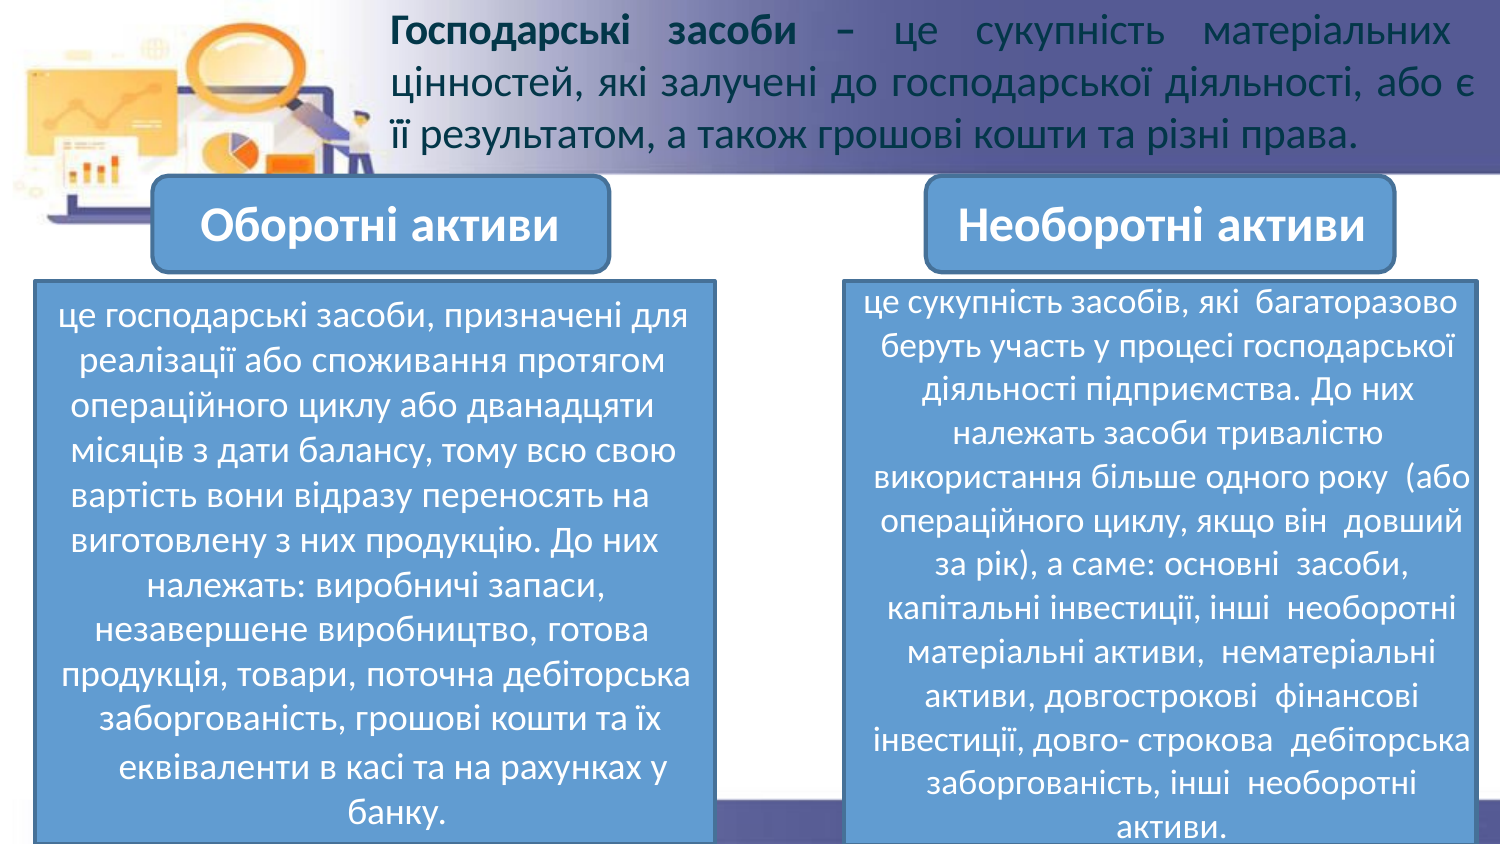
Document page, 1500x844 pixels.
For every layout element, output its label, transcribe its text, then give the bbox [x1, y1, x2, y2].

text_box [152, 175, 610, 273]
text_box [925, 175, 1395, 273]
text_box Оборотні активи Необоротні активи [198, 189, 1369, 252]
title Господарські засоби – це сукупність матеріальних цінностей, які залучені до господарської діяльності, або є її результатом, а також грошові кошти та різні права. [388, 0, 1489, 159]
text_box це господарські засоби, призначені для реалізації або споживання протягом операційного циклу або дванадцяти місяців з дати балансу, тому всю свою вартість вони відразу переносять на виготовлену з них продукцію. До них належать: виробничі запаси, незавершене виробництво, готова продукція, товари, поточна дебіторська заборгованість, грошові кошти та їх еквіваленти в касі та на рахунках у банку. [55, 288, 695, 833]
picture [12, 0, 1500, 844]
text_box це сукупність засобів, які багаторазово беруть участь у процесі господарської діяльності підприємства. До них належать засоби тривалістю використання більше одного року (або операційного циклу, якщо він довший за рік), а саме: основні засоби, капітальні інвестиції, інші необоротні матеріальні активи, нематеріальні активи, довгострокові фінансові інвестиції, довго- строкова дебіторська заборгованість, інші необоротні активи. [843, 281, 1477, 844]
text_box [35, 281, 715, 844]
